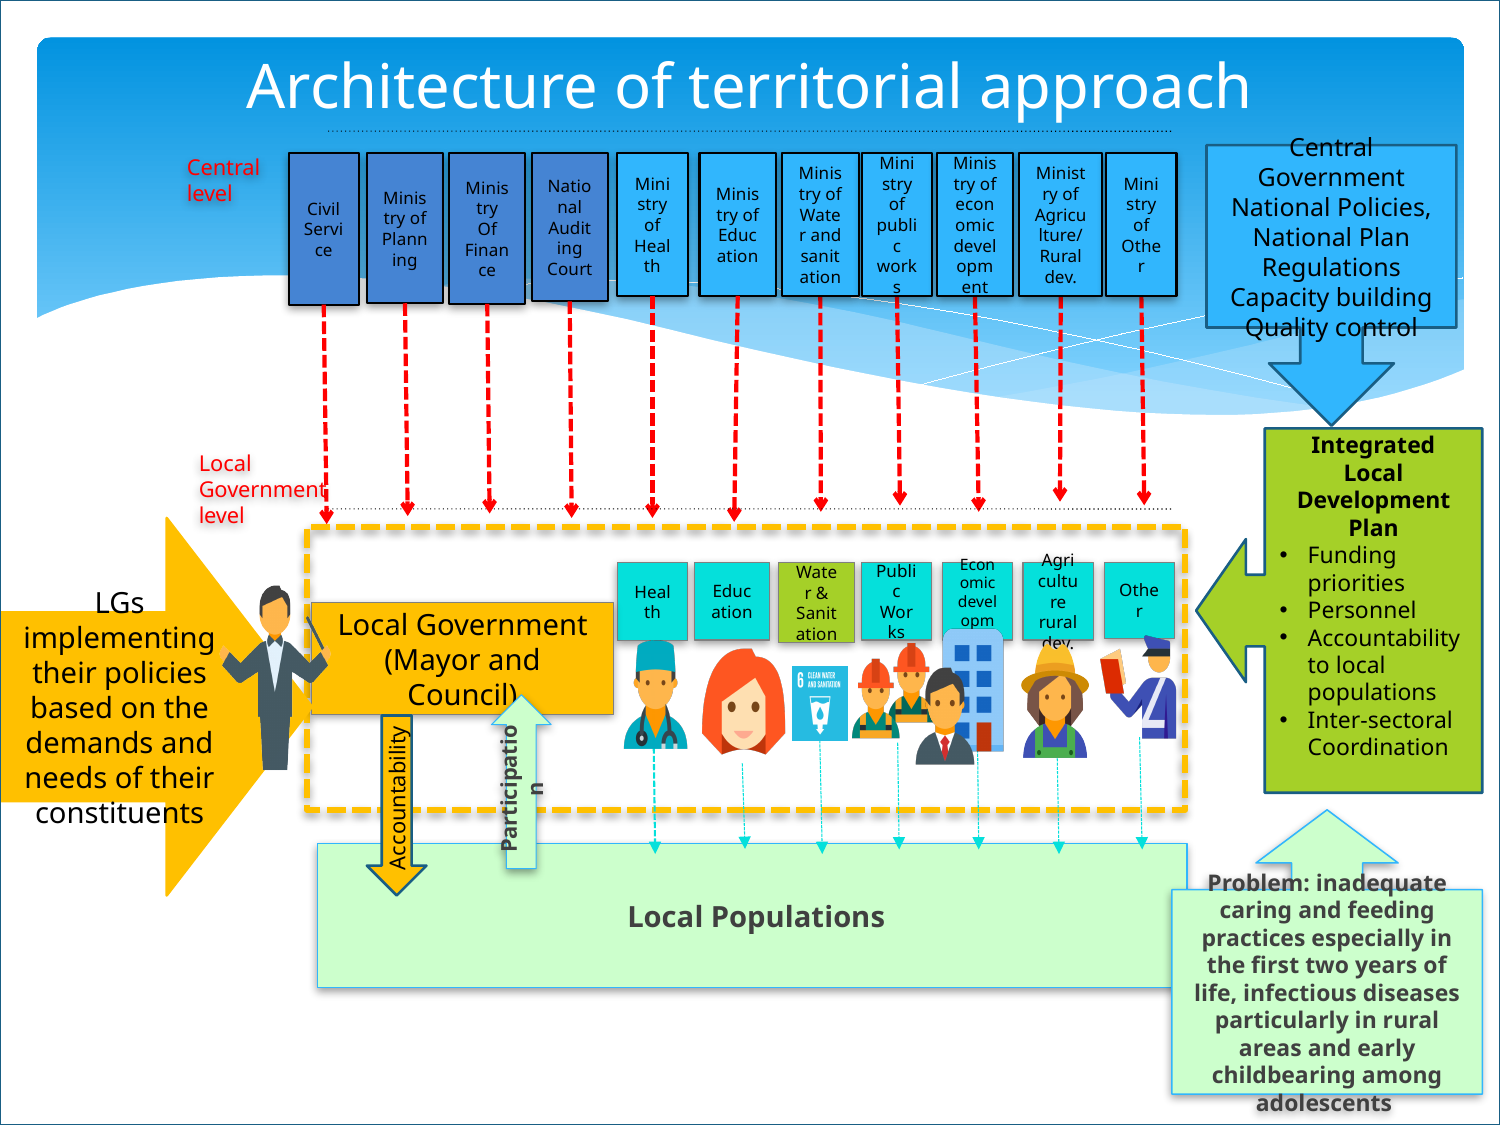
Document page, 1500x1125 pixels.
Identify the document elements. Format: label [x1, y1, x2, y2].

picture [201, 577, 349, 775]
picture [608, 618, 1186, 775]
text_box [1139, 757, 1143, 850]
text_box [486, 303, 490, 514]
text_box [1056, 771, 1060, 855]
text_box [651, 762, 656, 855]
text_box [404, 302, 408, 517]
text_box [974, 295, 979, 507]
text_box [819, 751, 823, 855]
text_box [323, 304, 327, 525]
text_box [0, 0, 1500, 1125]
text_box [1141, 296, 1145, 506]
text_box [733, 295, 738, 507]
text_box [741, 776, 746, 850]
text_box [896, 295, 901, 506]
